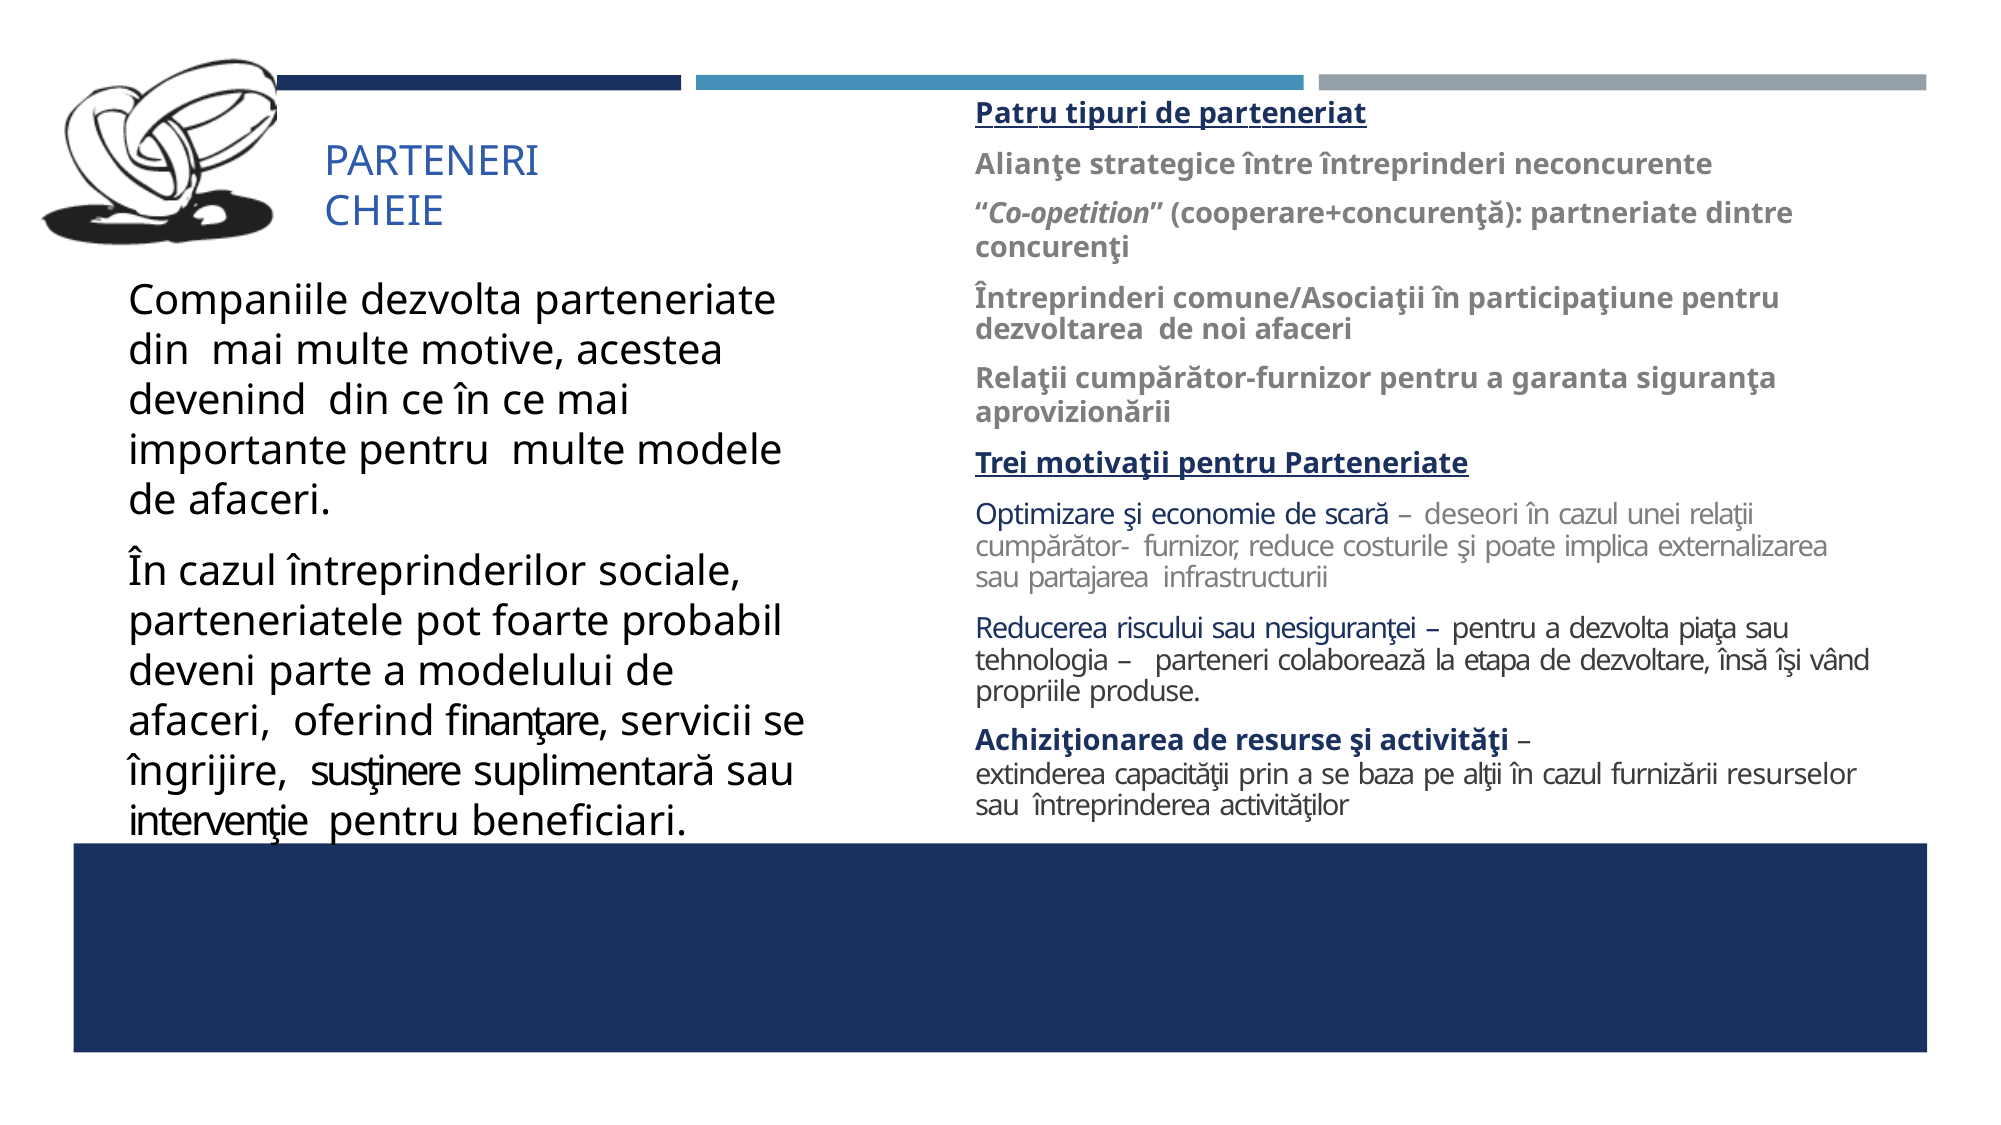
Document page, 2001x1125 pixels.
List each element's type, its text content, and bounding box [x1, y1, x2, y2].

title PARTENERI CHEIE [322, 132, 653, 270]
text_box Companiile dezvolta parteneriate din mai multe motive, acestea devenind din ce în ce mai importante pentru multe modele de afaceri. În cazul întreprinderilor sociale, parteneriatele pot foarte probabil deveni parte a modelului de afaceri, oferind finanţare, servicii se îngrijire, susţinere suplimentară sau intervenţie pentru beneficiari. [126, 270, 830, 845]
picture [39, 54, 277, 258]
text_box Patru tipuri de parteneriat Alianţe strategice între întreprinderi neconcurente “Co-opetition” (cooperare+concurenţă): partneriate dintre concurenţi Întreprinderi comune/Asociaţii în participaţiune pentru dezvoltarea de noi afaceri Relaţii cumpărător-furnizor pentru a garanta siguranţa aprovizionării Trei motivaţii pentru Parteneriate Optimizare şi economie de scară – deseori în cazul unei relaţii cumpărător- furnizor, reduce costurile şi poate implica externalizarea sau partajarea infrastructurii Reducerea riscului sau nesiguranţei – pentru a dezvolta piaţa sau tehnologia – parteneri colaborează la etapa de dezvoltare, însă îşi vând propriile produse. Achiziţionarea de resurse şi activităţi – extinderea capacităţii prin a se baza pe alţii în cazul furnizării resurselor sau întreprinderea activităţilor [973, 76, 1893, 822]
